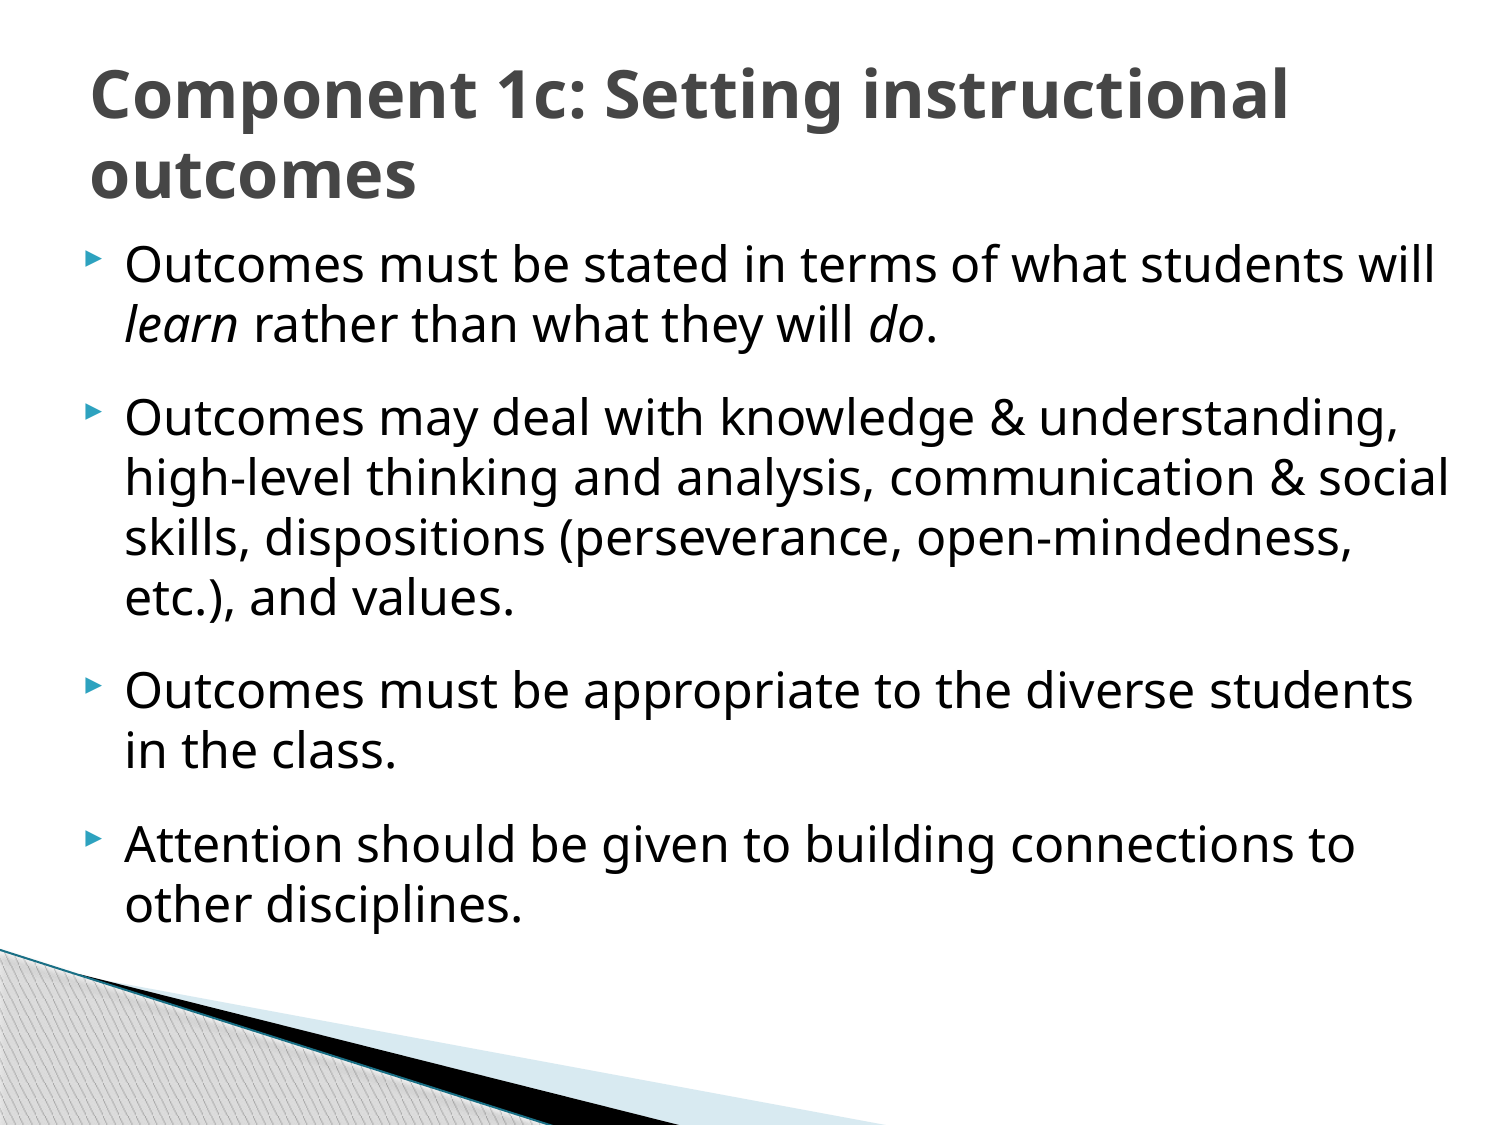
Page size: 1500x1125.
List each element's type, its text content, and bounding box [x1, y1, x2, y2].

text_box Outcomes must be stated in terms of what students will learn rather than what they will do. Outcomes may deal with knowledge & understanding, high-level thinking and analysis, communication & social skills, dispositions (perseverance, open-mindedness, etc.), and values. Outcomes must be appropriate to the diverse students in the class. Attention should be given to building connections to other disciplines. [49, 224, 1475, 1000]
text_box Component 1c: Setting instructional outcomes [74, 45, 1425, 249]
